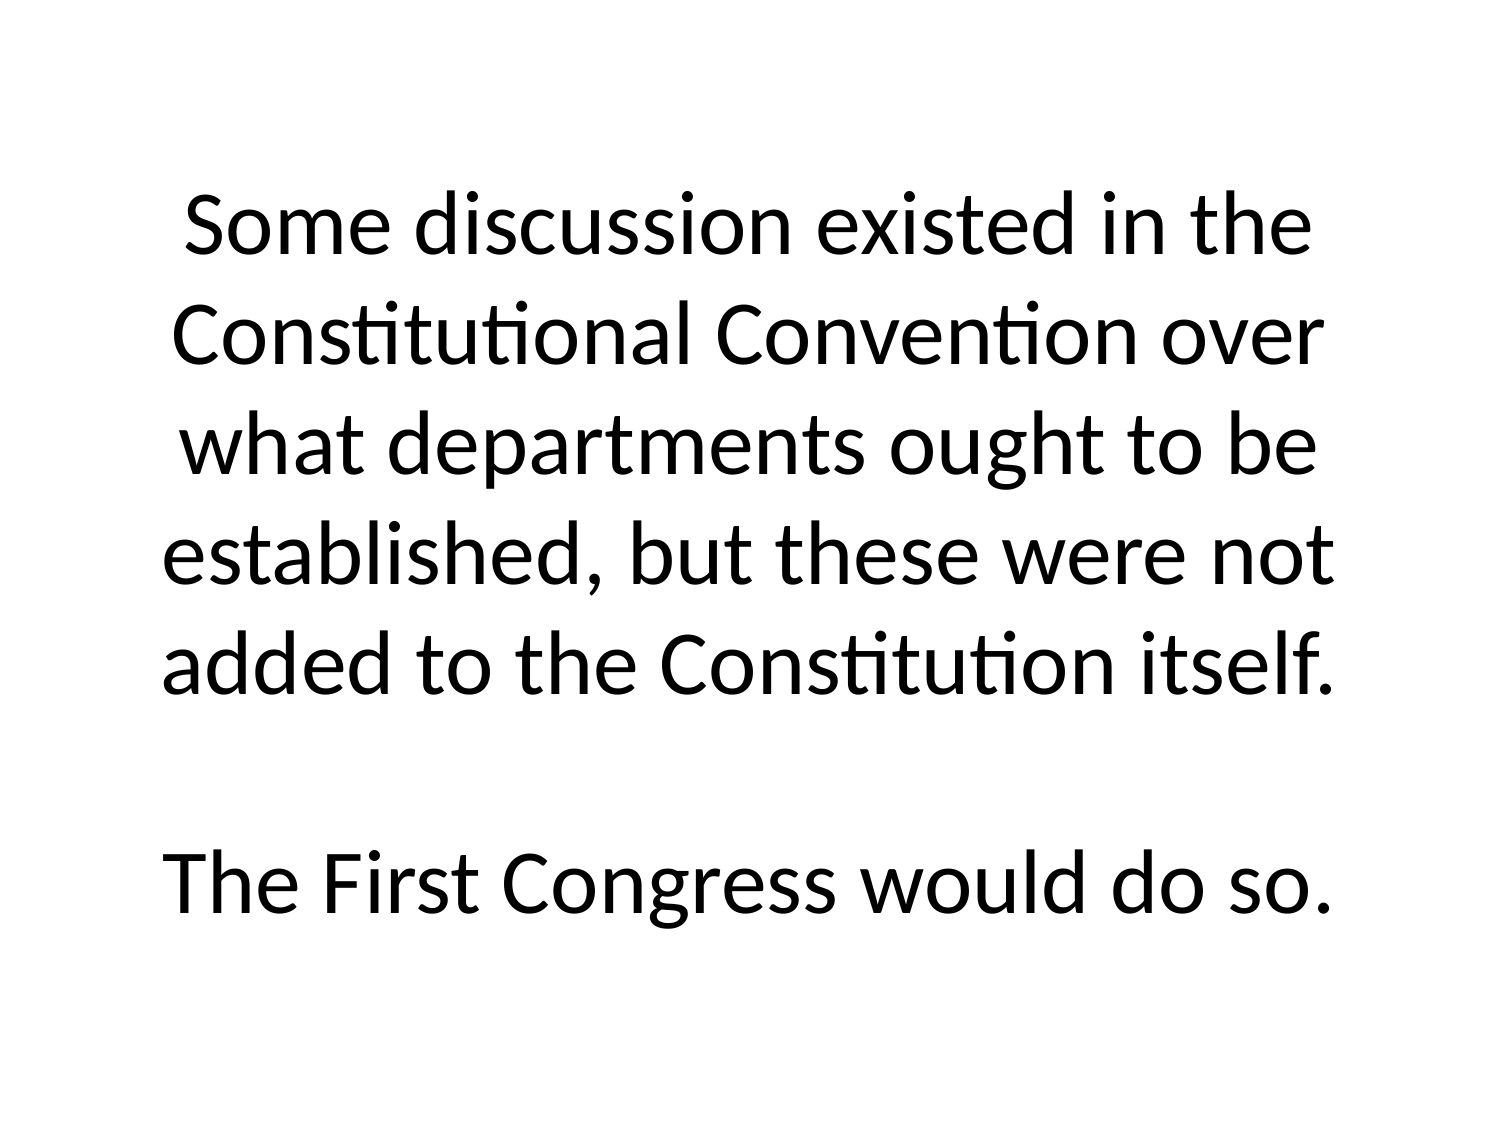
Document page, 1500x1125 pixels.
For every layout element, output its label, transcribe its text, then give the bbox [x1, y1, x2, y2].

title Some discussion existed in the Constitutional Convention over what departments ought to be established, but these were not added to the Constitution itself. The First Congress would do so. [74, 44, 1426, 1051]
